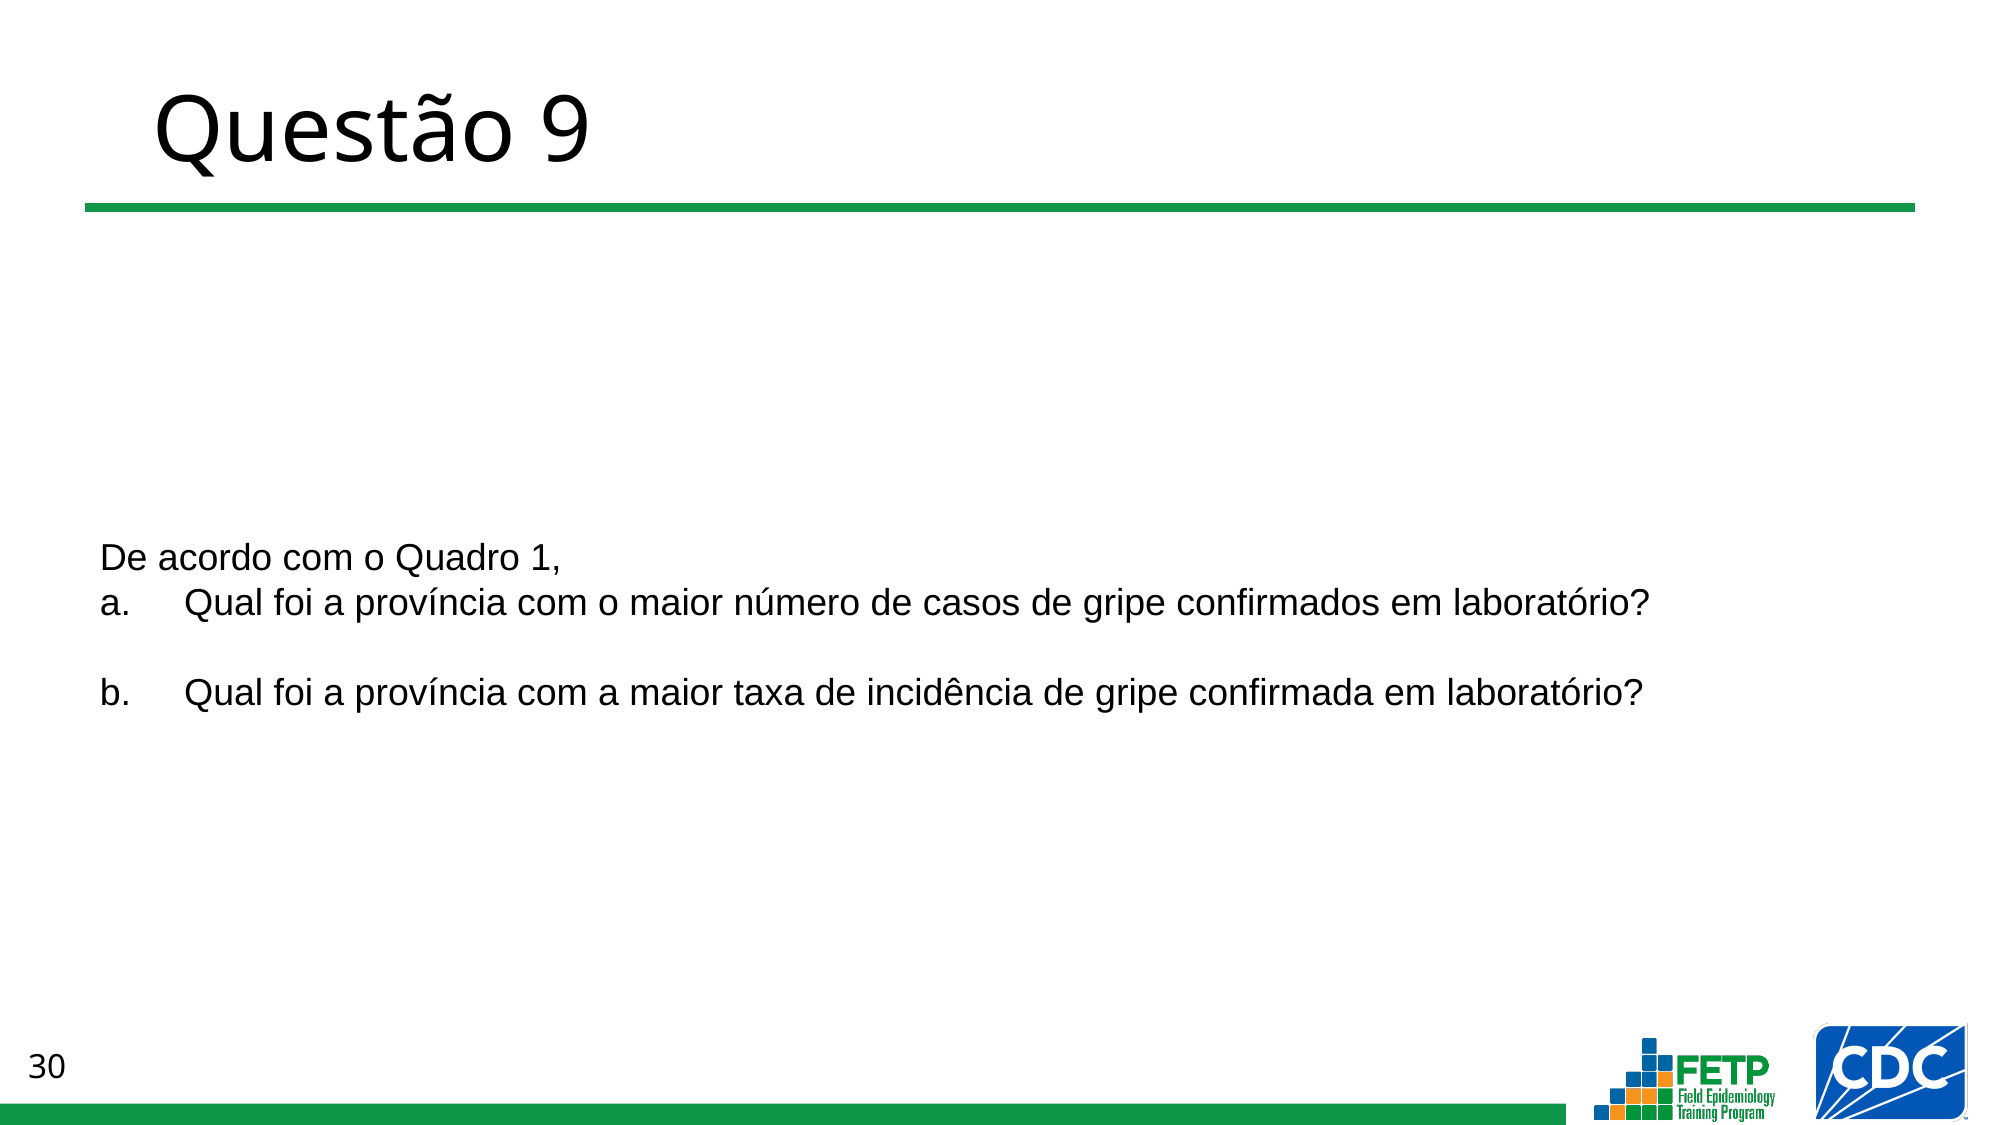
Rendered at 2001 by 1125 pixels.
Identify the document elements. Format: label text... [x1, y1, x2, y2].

picture [1813, 1023, 1968, 1122]
list De acordo com o Quadro 1, Qual foi a província com o maior número de casos de gripe confirmados em laboratório? Qual foi a província com a maior taxa de incidência de gripe confirmada em laboratório? [85, 242, 1915, 1004]
title Questão 9 [137, 75, 1863, 207]
picture [1594, 1038, 1775, 1122]
